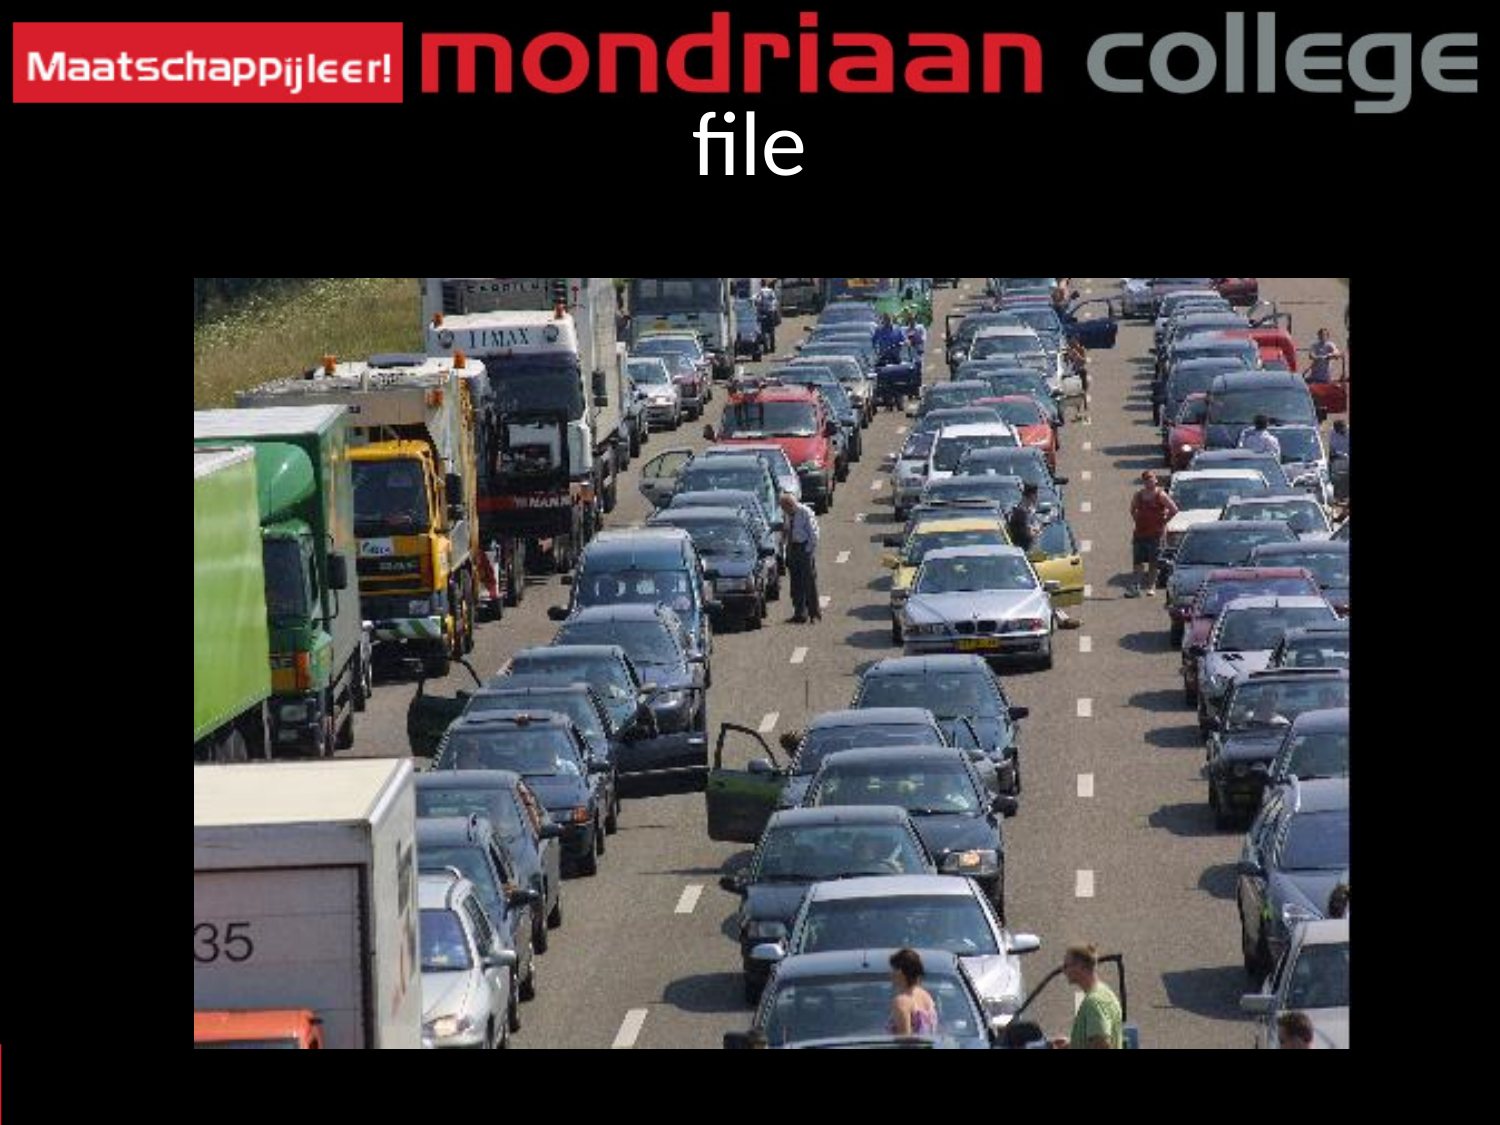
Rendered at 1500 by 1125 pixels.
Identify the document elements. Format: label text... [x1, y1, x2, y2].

picture [0, 0, 1500, 1125]
title file [75, 45, 1425, 233]
